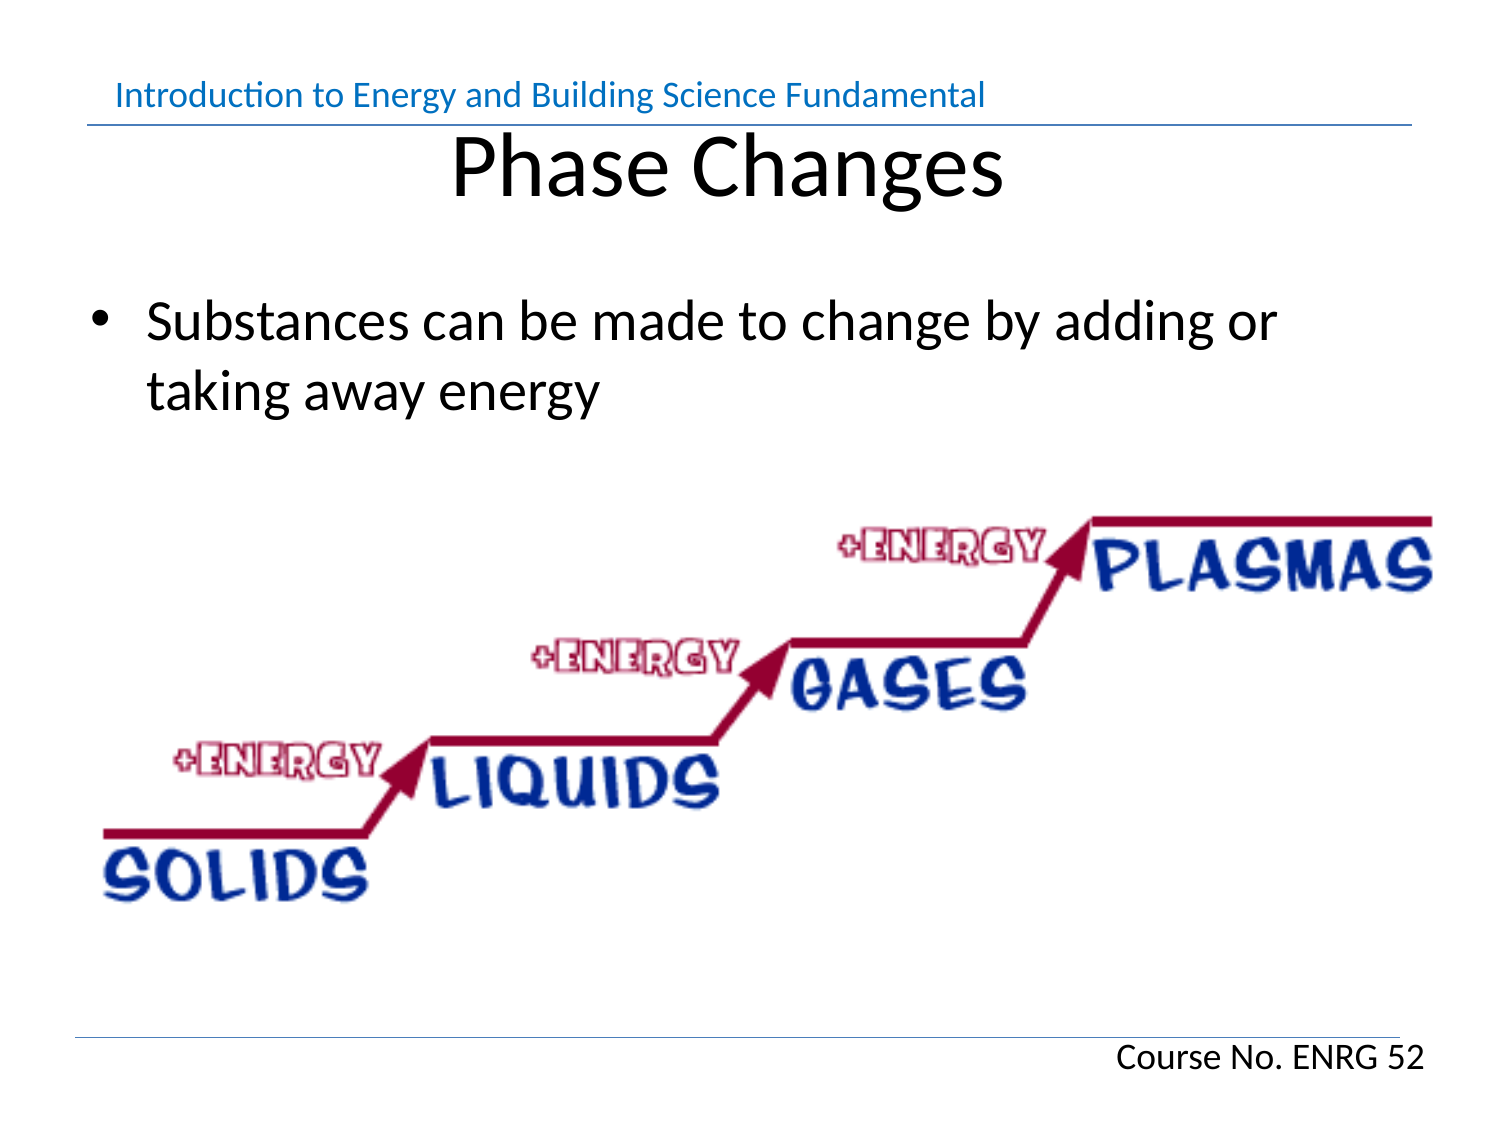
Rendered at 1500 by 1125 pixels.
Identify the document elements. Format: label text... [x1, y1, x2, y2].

list Substances can be made to change by adding or taking away energy [75, 275, 1400, 638]
title Phase Changes [75, 87, 1425, 233]
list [99, 512, 1439, 907]
